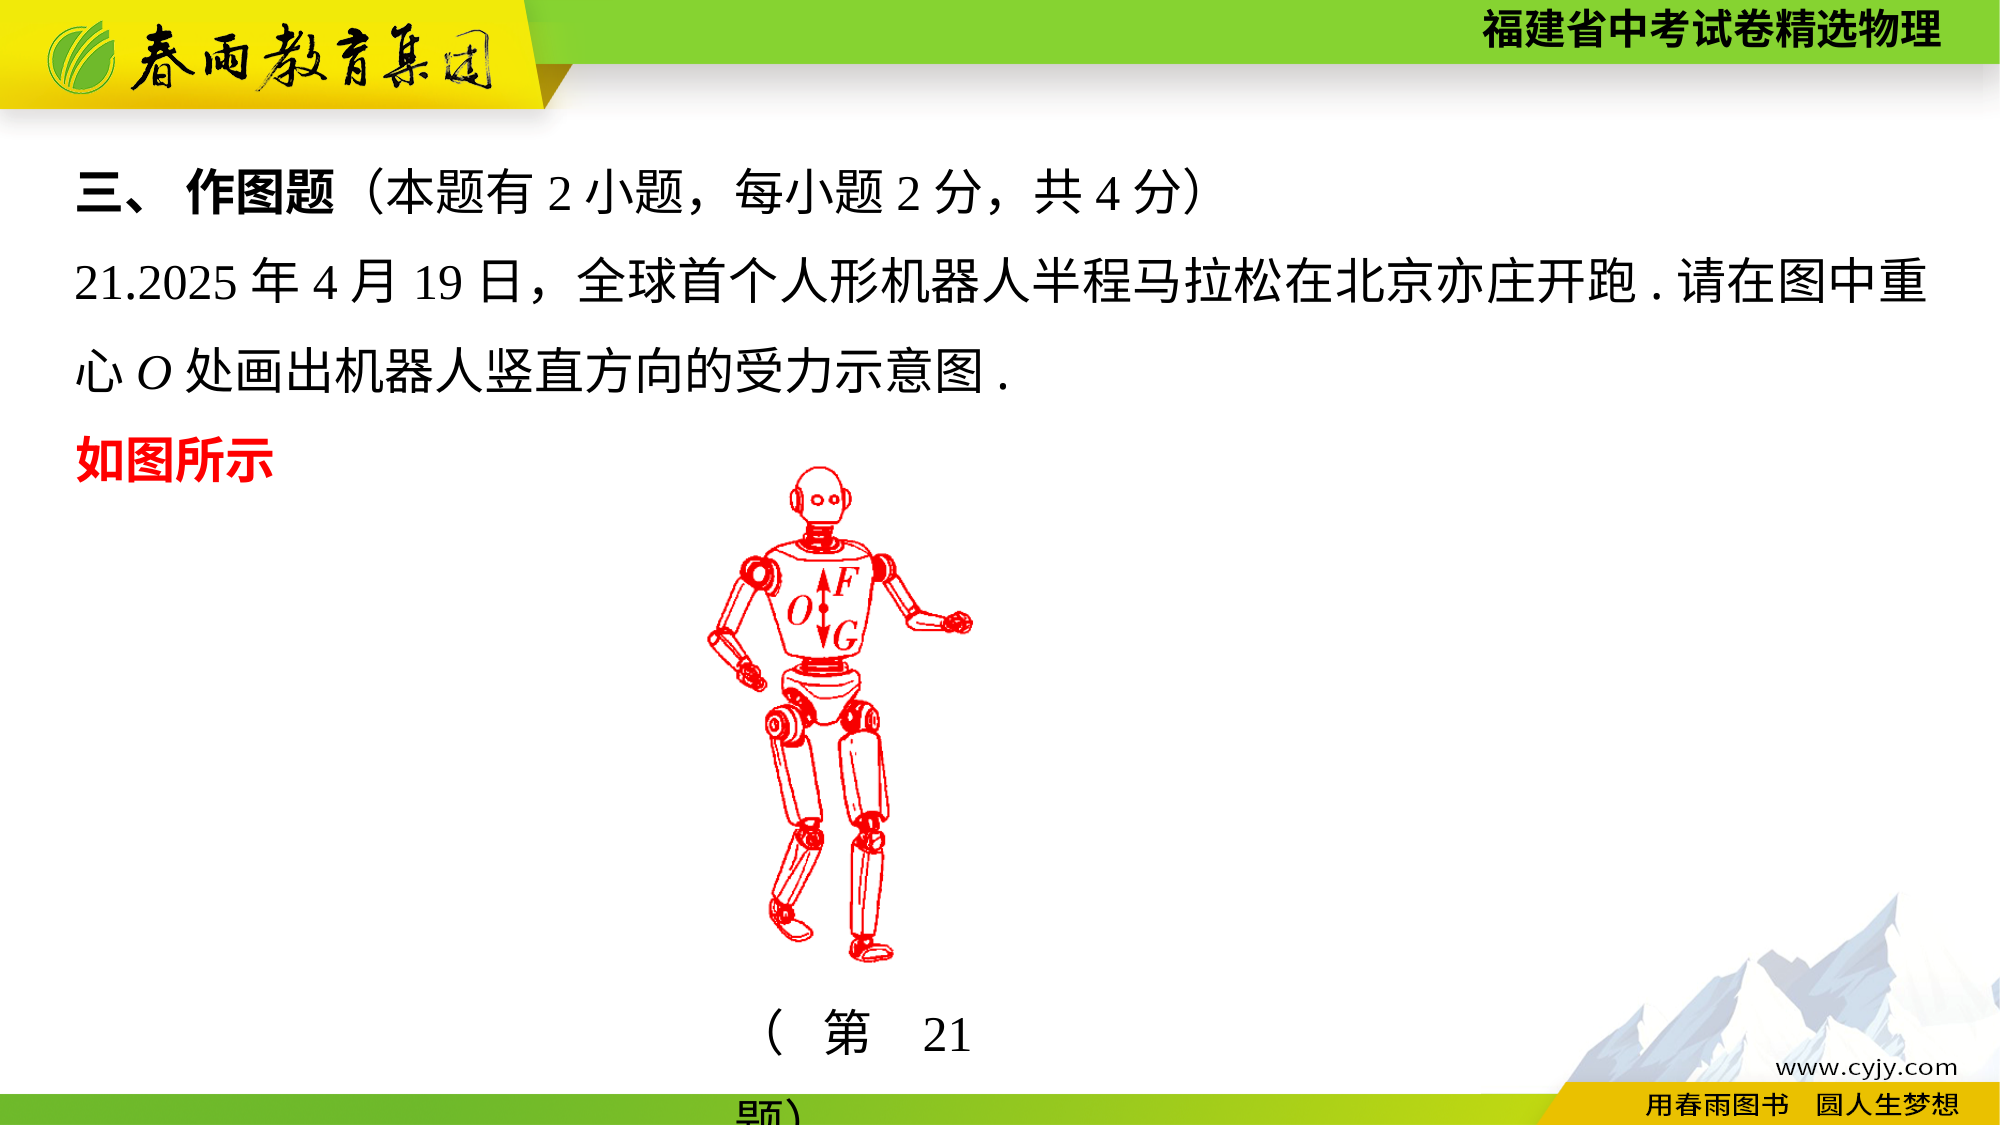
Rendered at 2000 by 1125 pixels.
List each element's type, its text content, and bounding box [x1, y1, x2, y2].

text_box 如图所示 [60, 420, 291, 496]
text_box （第21题） [719, 977, 1000, 1069]
picture [0, 0, 2000, 1125]
list 三、 作图题（本题有2小题，每小题2分，共4分） 21.2025年4月19日，全球首个人形机器人半程马拉松在北京亦庄开跑.请在图中重心O处画出机器人竖直方向的受力示意图. [59, 122, 1944, 399]
